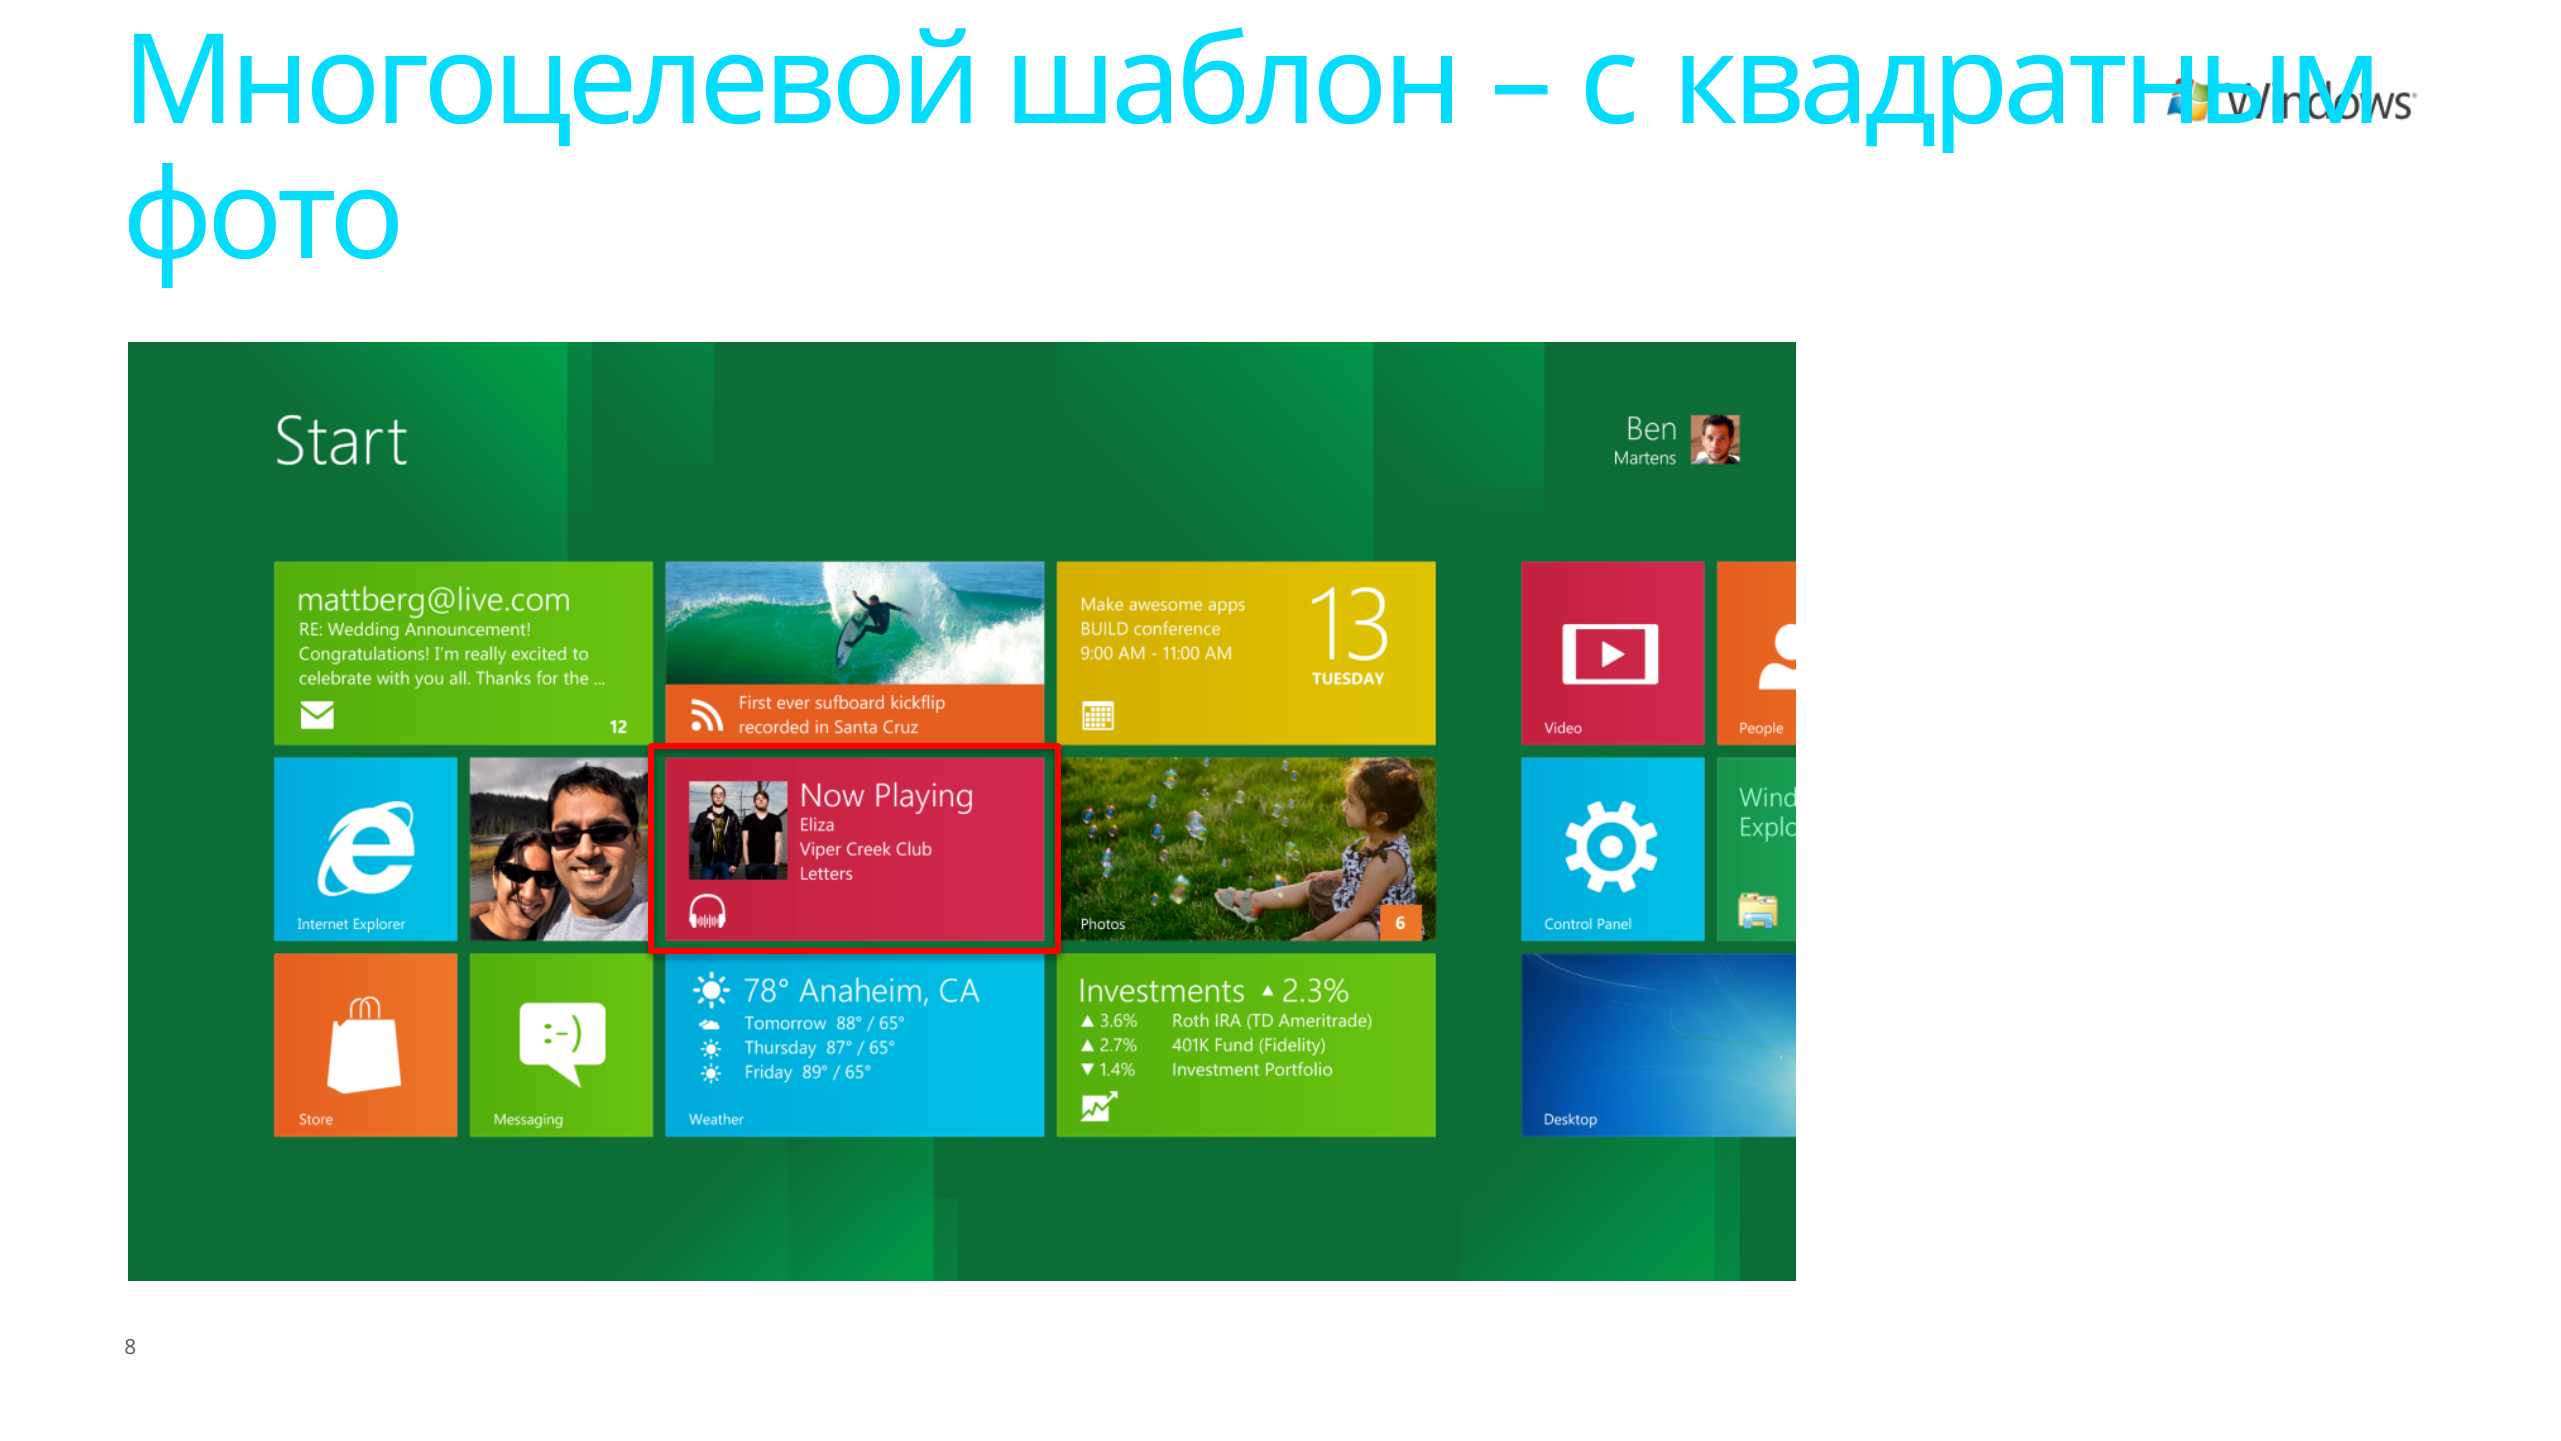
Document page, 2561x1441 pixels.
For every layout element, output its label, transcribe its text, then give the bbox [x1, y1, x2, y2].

title Многоцелевой шаблон – с квадратным фото [122, 48, 2465, 286]
picture [127, 342, 1797, 1281]
